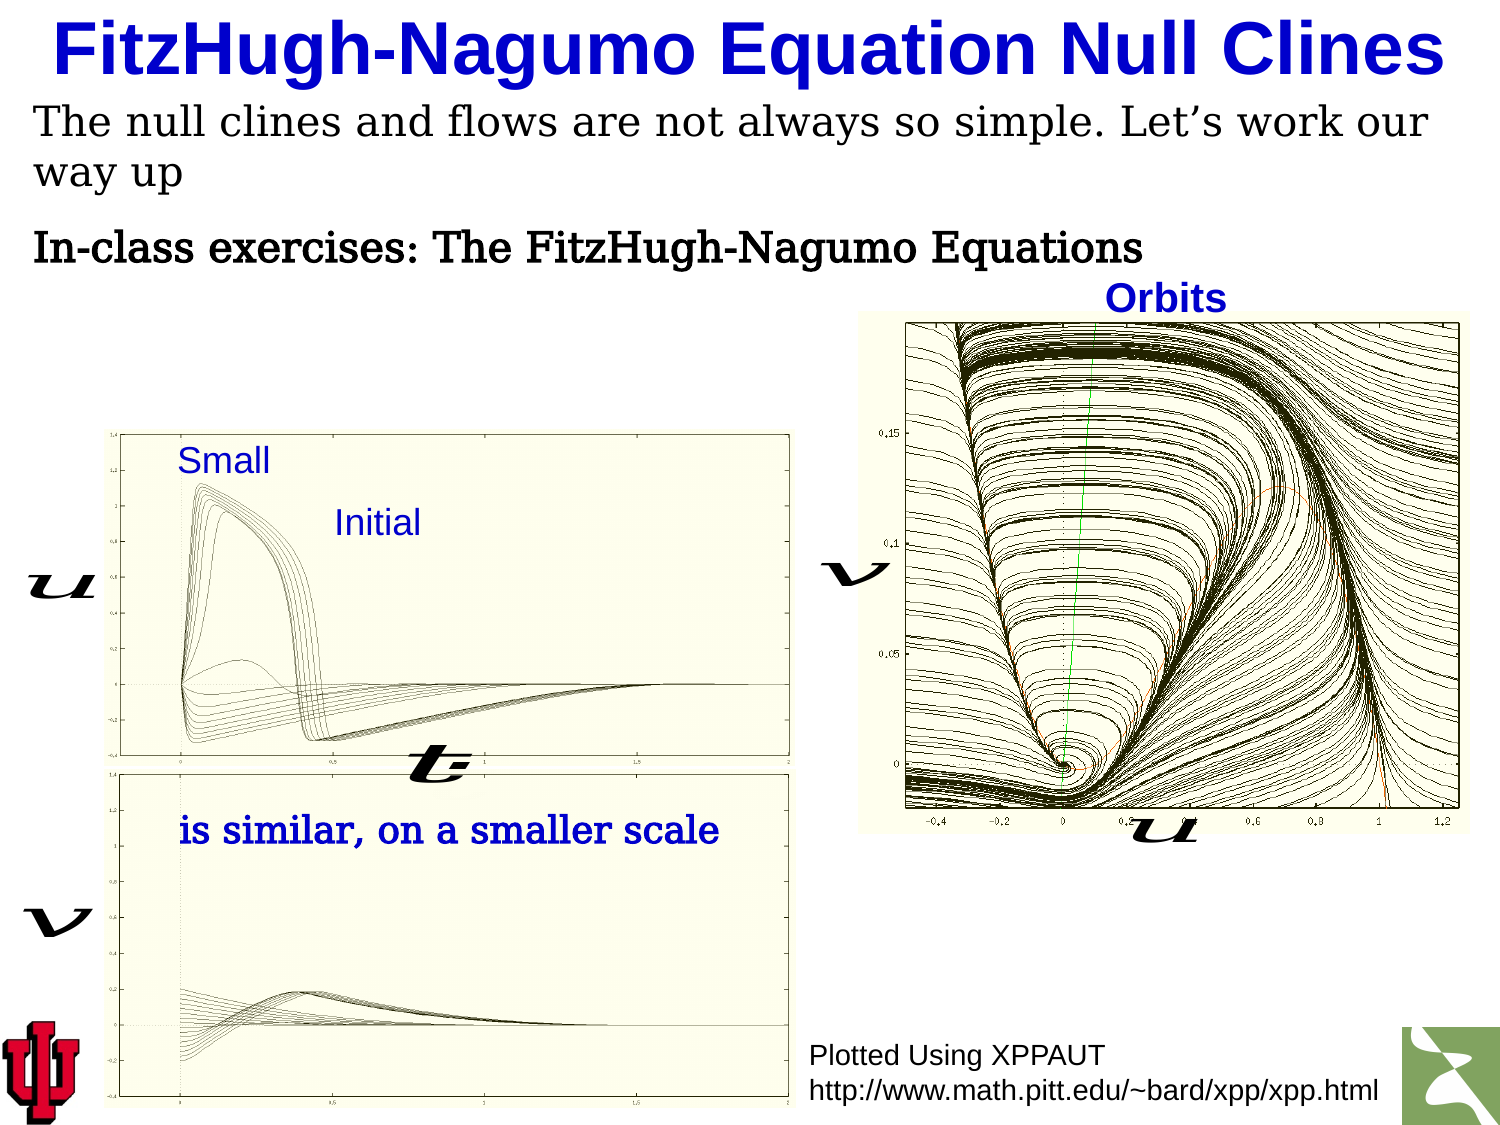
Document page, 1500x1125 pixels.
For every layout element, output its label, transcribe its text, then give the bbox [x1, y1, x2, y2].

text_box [815, 263, 1471, 854]
title FitzHugh-Nagumo Equation Null Clines [0, 0, 1500, 90]
picture [1402, 1027, 1500, 1125]
picture [0, 1020, 80, 1125]
picture [104, 769, 796, 1108]
picture [104, 428, 795, 766]
text_box Plotted Using XPPAUT http://www.math.pitt.edu/~bard/xpp/xpp.html [798, 1028, 1400, 1114]
